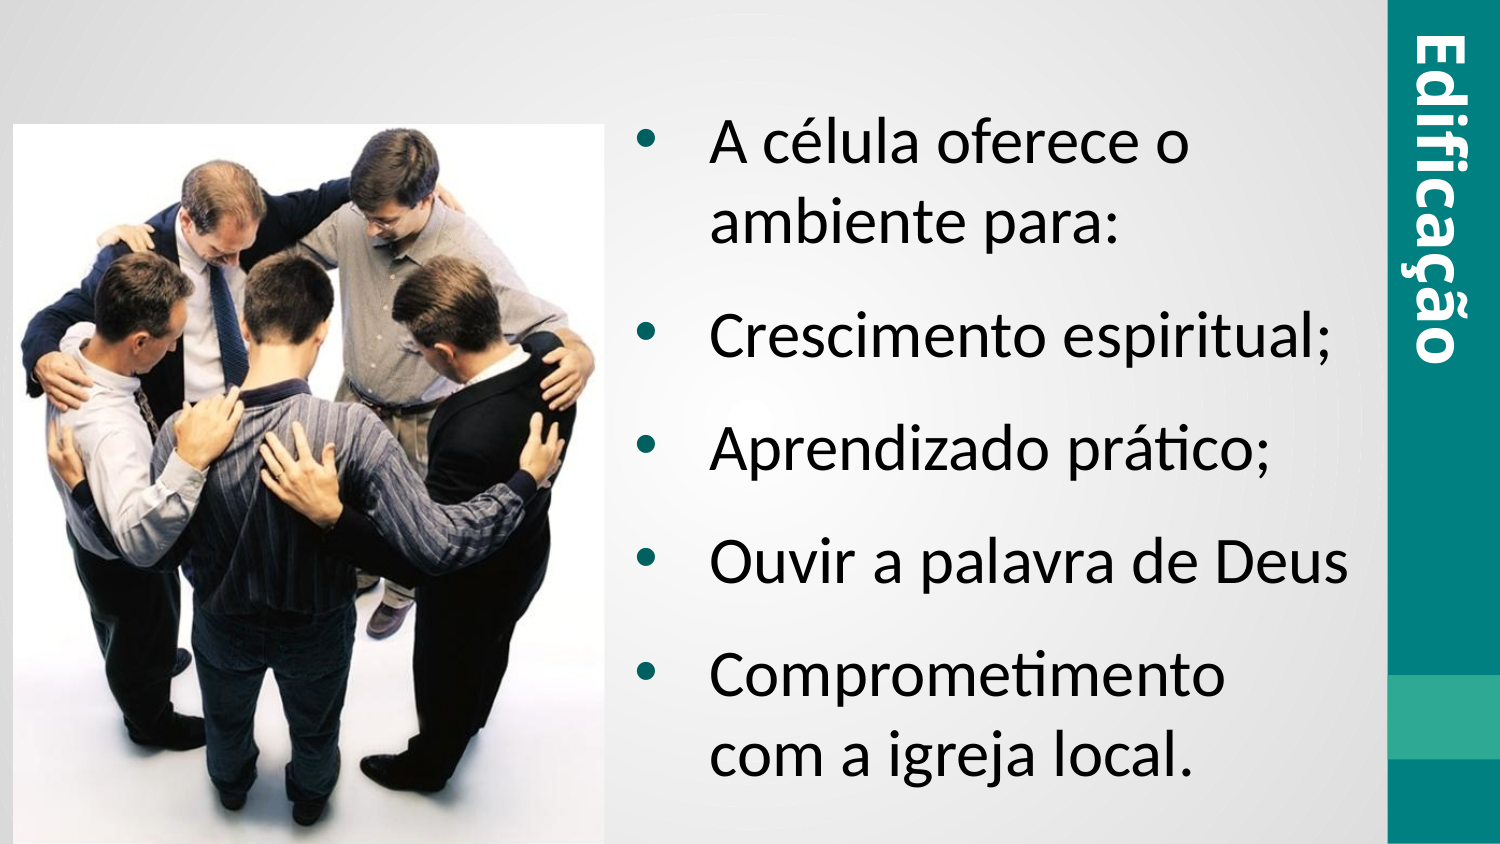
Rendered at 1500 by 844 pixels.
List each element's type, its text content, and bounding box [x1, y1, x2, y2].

text_box Edificação [1397, 23, 1492, 651]
text_box A célula oferece o ambiente para: Crescimento espiritual; Aprendizado prático; Ouvir a palavra de Deus Comprometimento com a igreja local. [626, 89, 1366, 798]
picture [12, 124, 605, 844]
